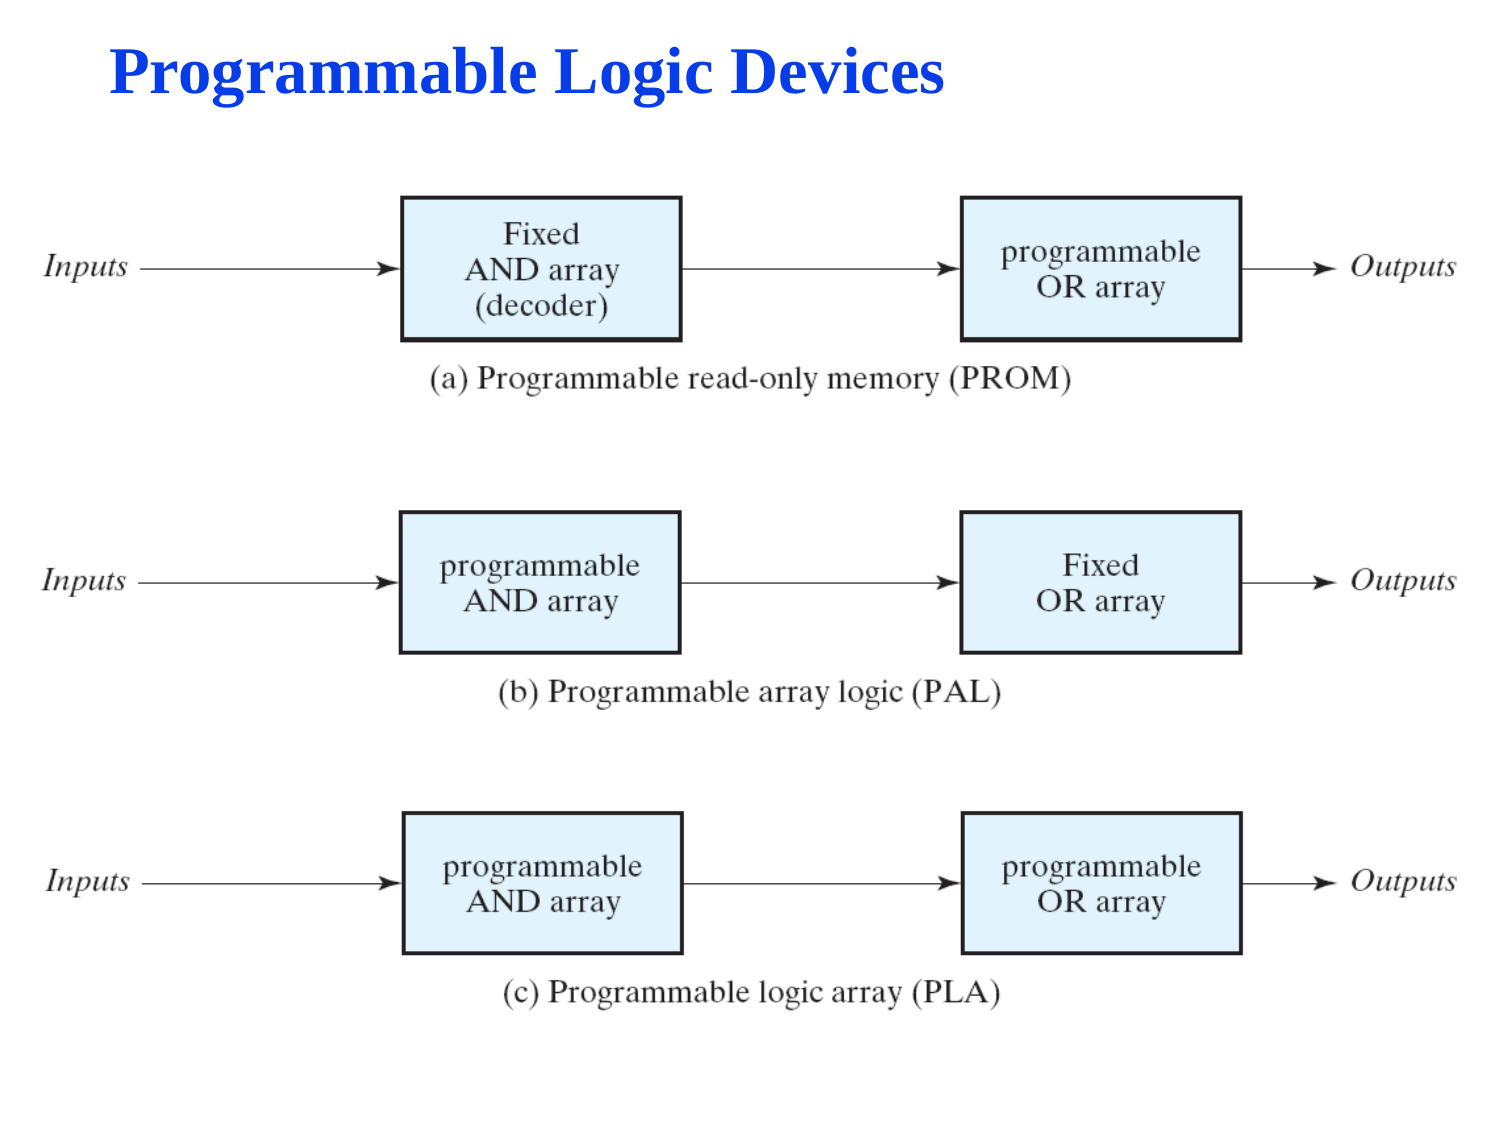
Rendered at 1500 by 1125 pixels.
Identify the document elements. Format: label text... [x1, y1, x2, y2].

text_box Programmable Logic Devices [94, 31, 1282, 109]
picture [39, 180, 1461, 401]
picture [44, 806, 1457, 1013]
picture [37, 508, 1459, 713]
